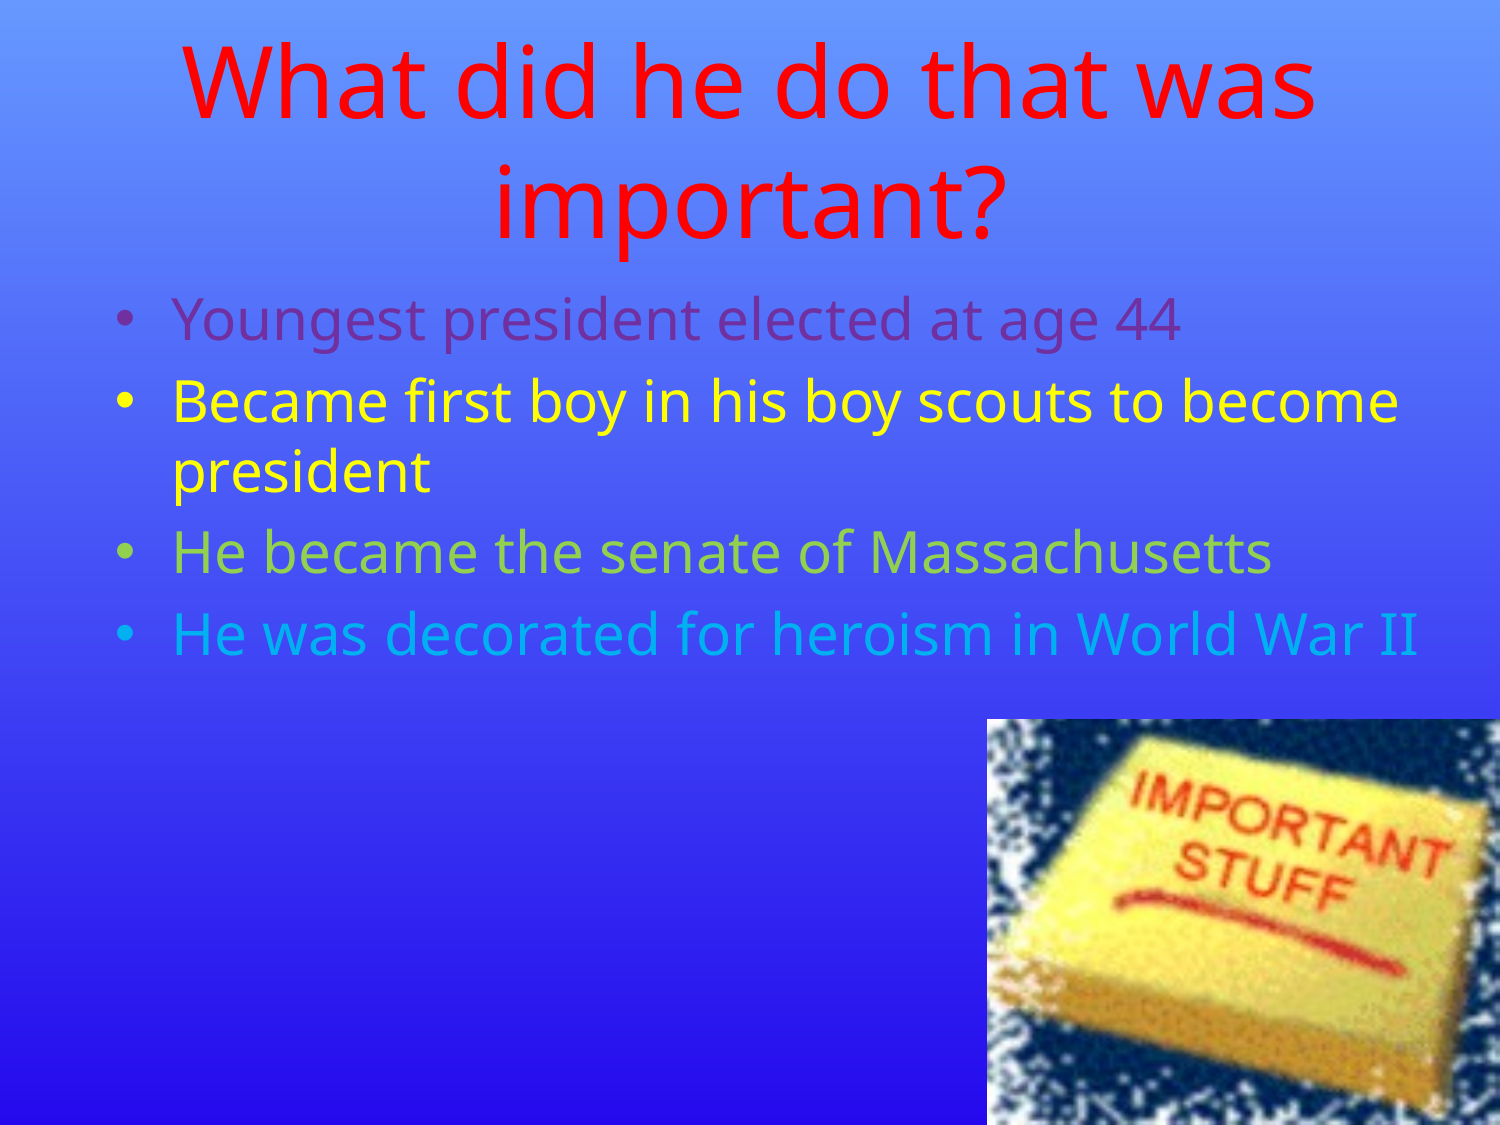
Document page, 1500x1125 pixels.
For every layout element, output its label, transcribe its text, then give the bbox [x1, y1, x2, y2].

picture [987, 719, 1500, 1125]
list Youngest president elected at age 44 Became first boy in his boy scouts to become president He became the senate of Massachusetts He was decorated for heroism in World War II [99, 275, 1450, 1018]
title What did he do that was important? [75, 45, 1425, 233]
